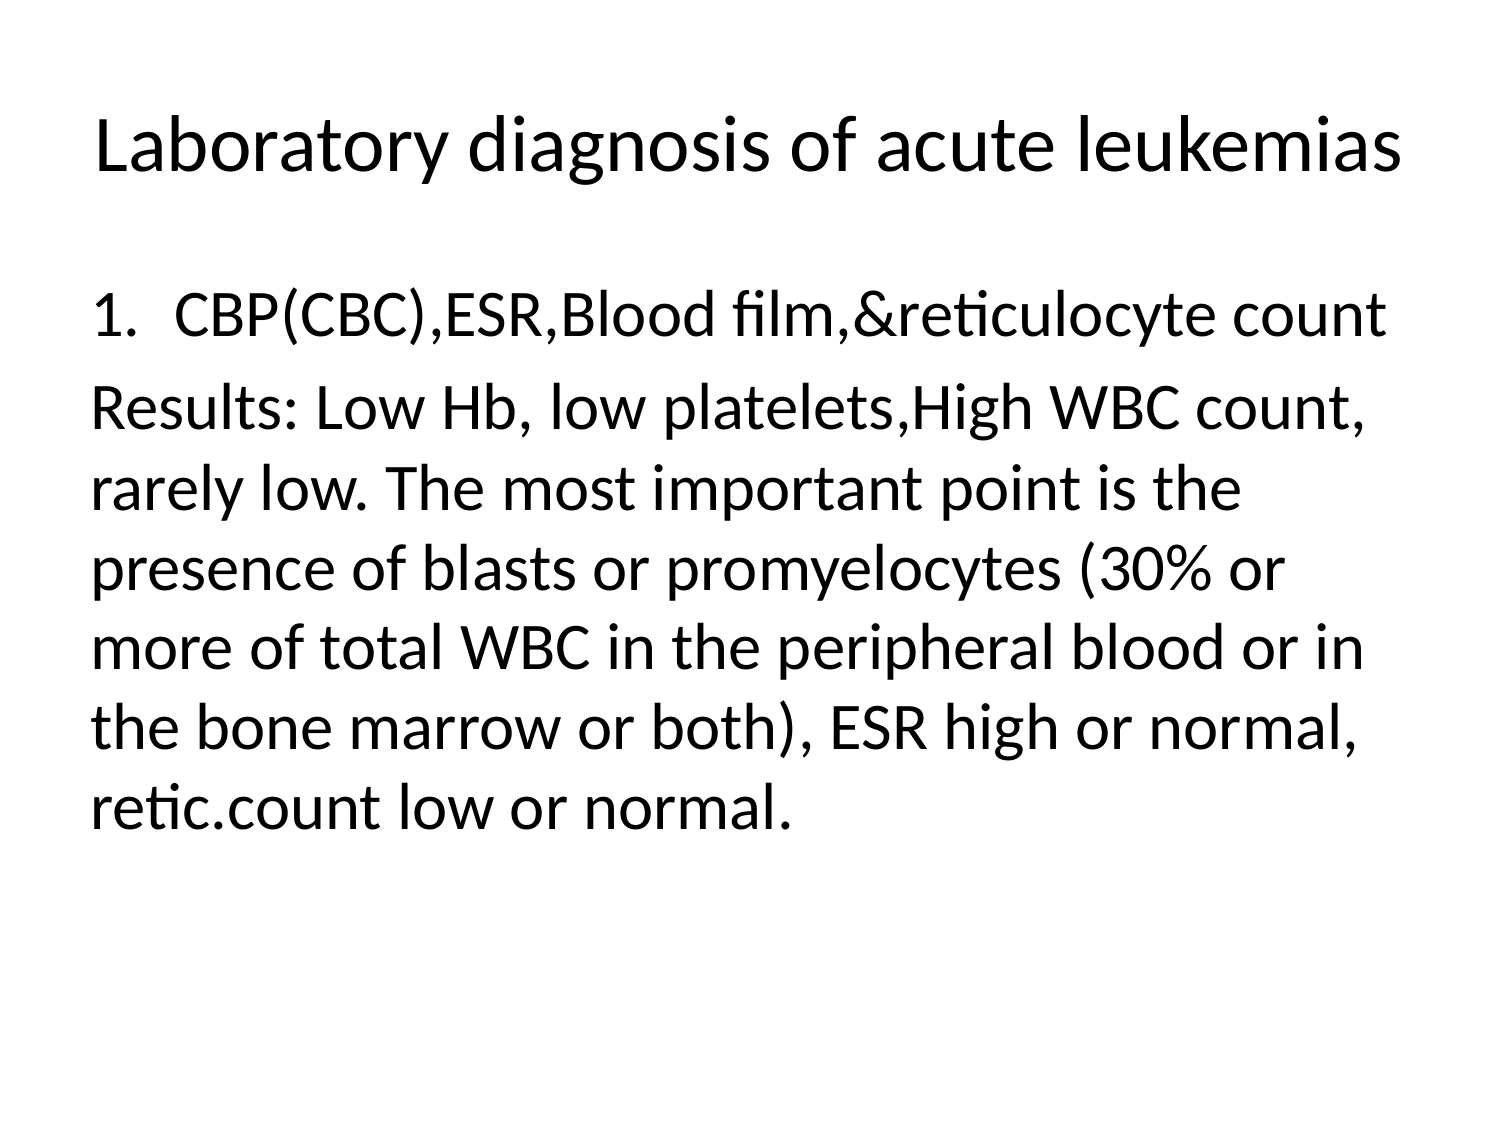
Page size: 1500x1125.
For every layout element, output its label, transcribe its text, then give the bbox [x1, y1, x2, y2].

list CBP(CBC),ESR,Blood film,&reticulocyte count Results: Low Hb, low platelets,High WBC count, rarely low. The most important point is the presence of blasts or promyelocytes (30% or more of total WBC in the peripheral blood or in the bone marrow or both), ESR high or normal, retic.count low or normal. [75, 262, 1425, 1005]
title Laboratory diagnosis of acute leukemias [75, 45, 1425, 233]
